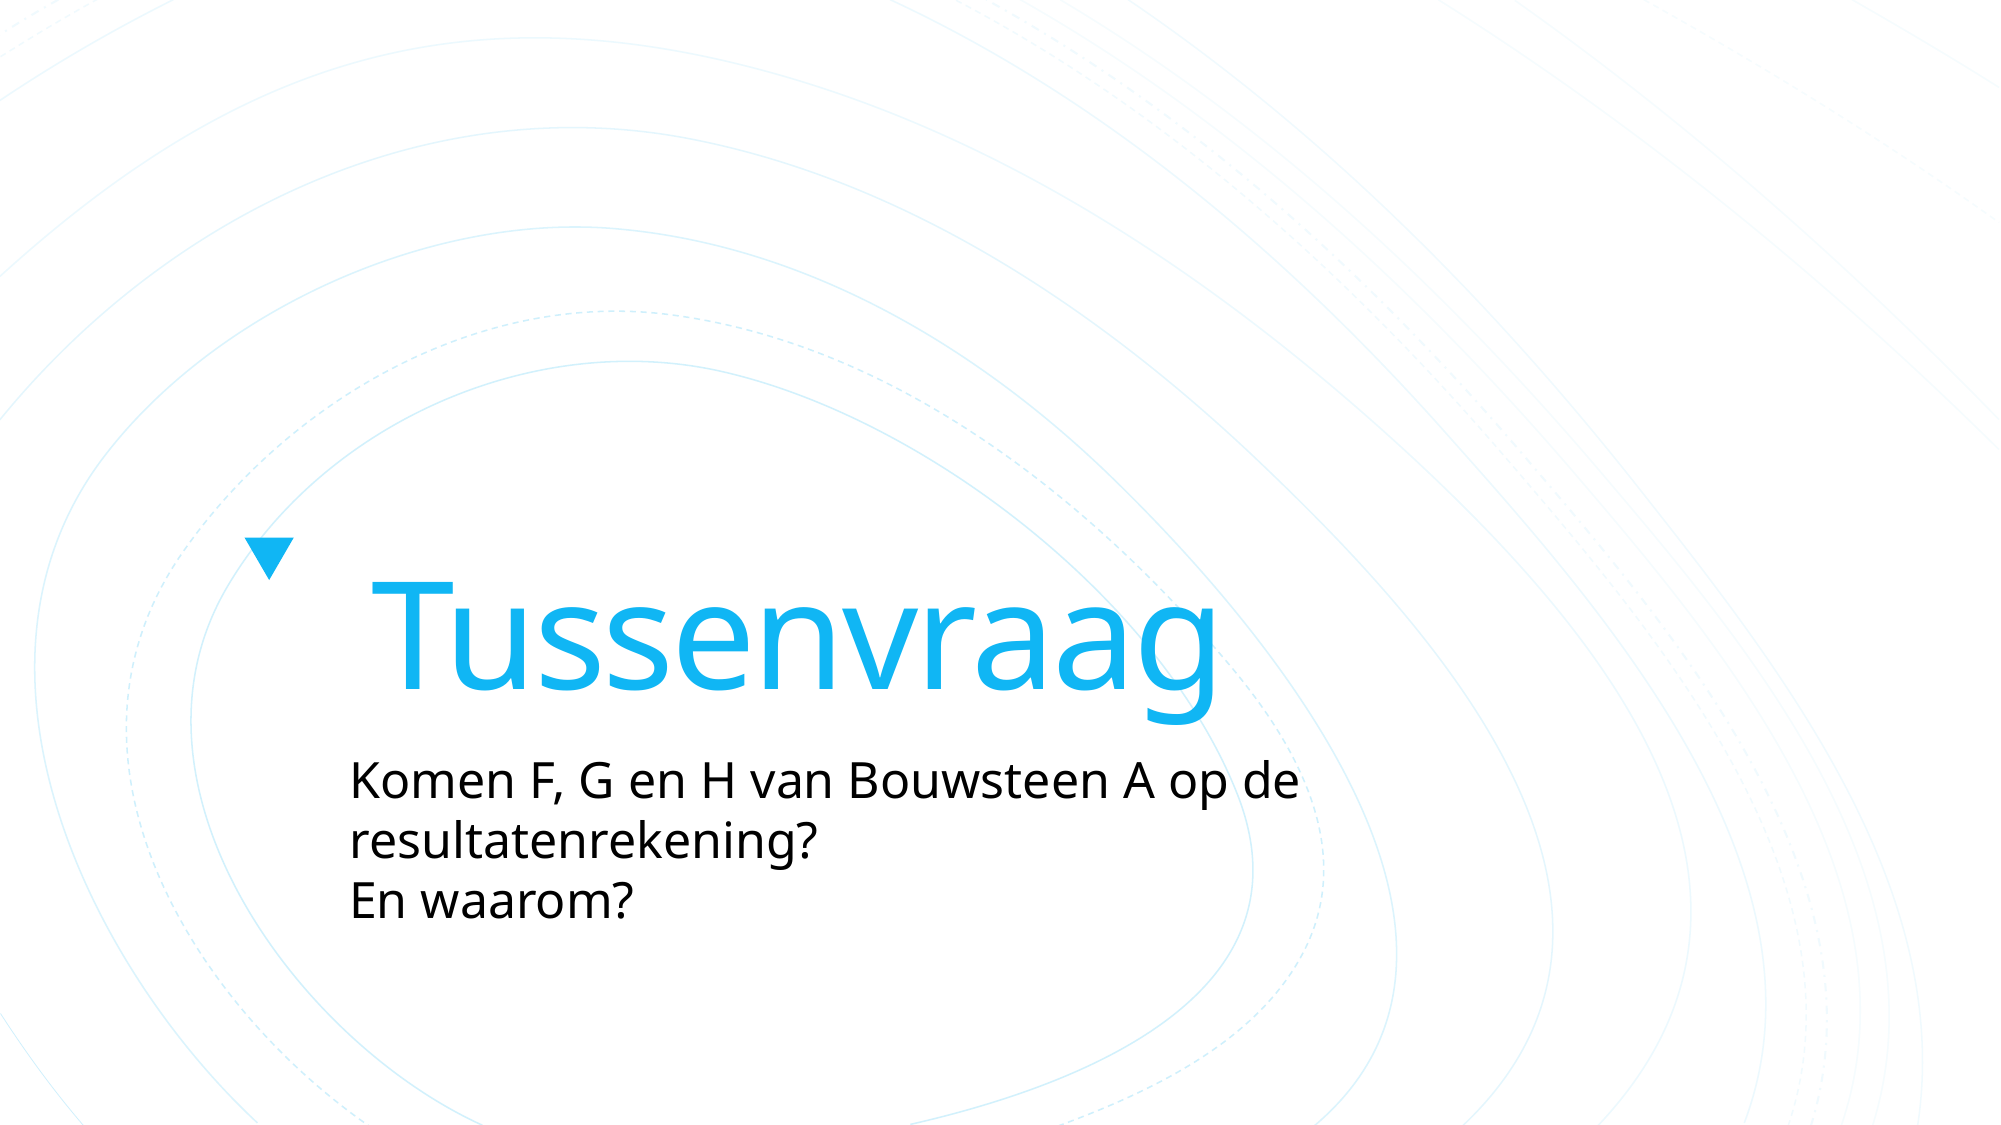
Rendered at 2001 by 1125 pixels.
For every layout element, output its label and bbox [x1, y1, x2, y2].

text_box [0, 0, 2000, 1125]
